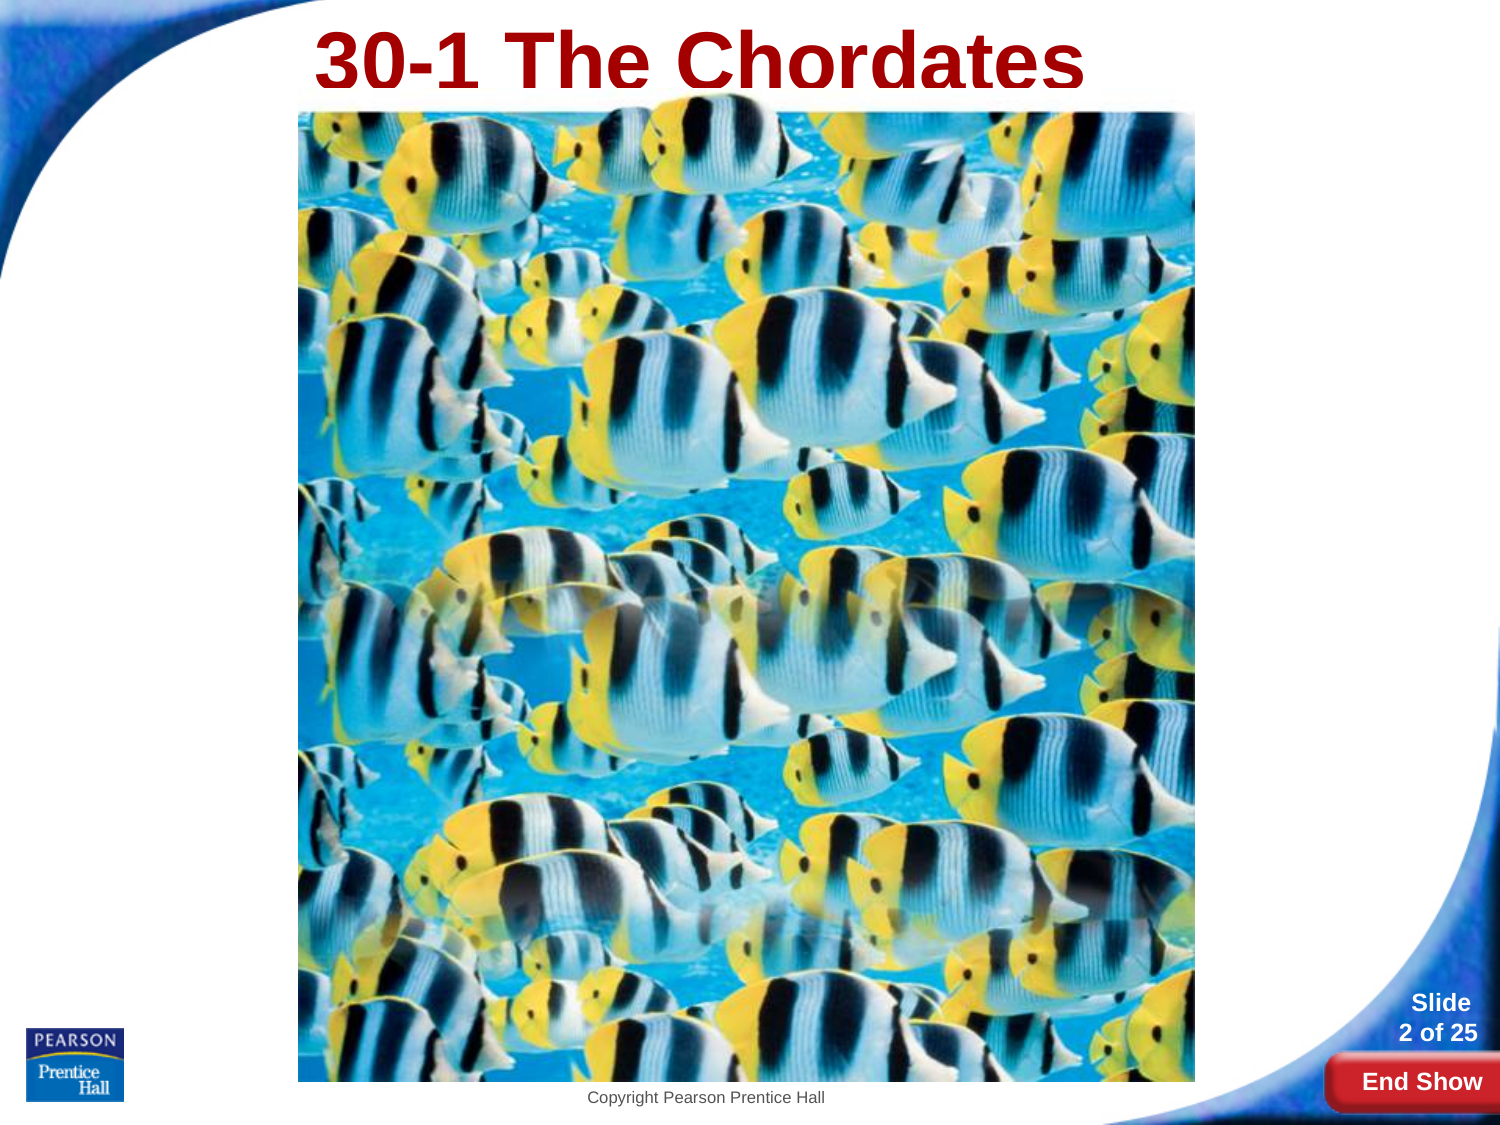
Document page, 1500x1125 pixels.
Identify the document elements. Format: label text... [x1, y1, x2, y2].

picture [0, 0, 1500, 1125]
footer Copyright Pearson Prentice Hall [468, 1091, 945, 1105]
title 30-1 The Chordates [299, 0, 1347, 177]
